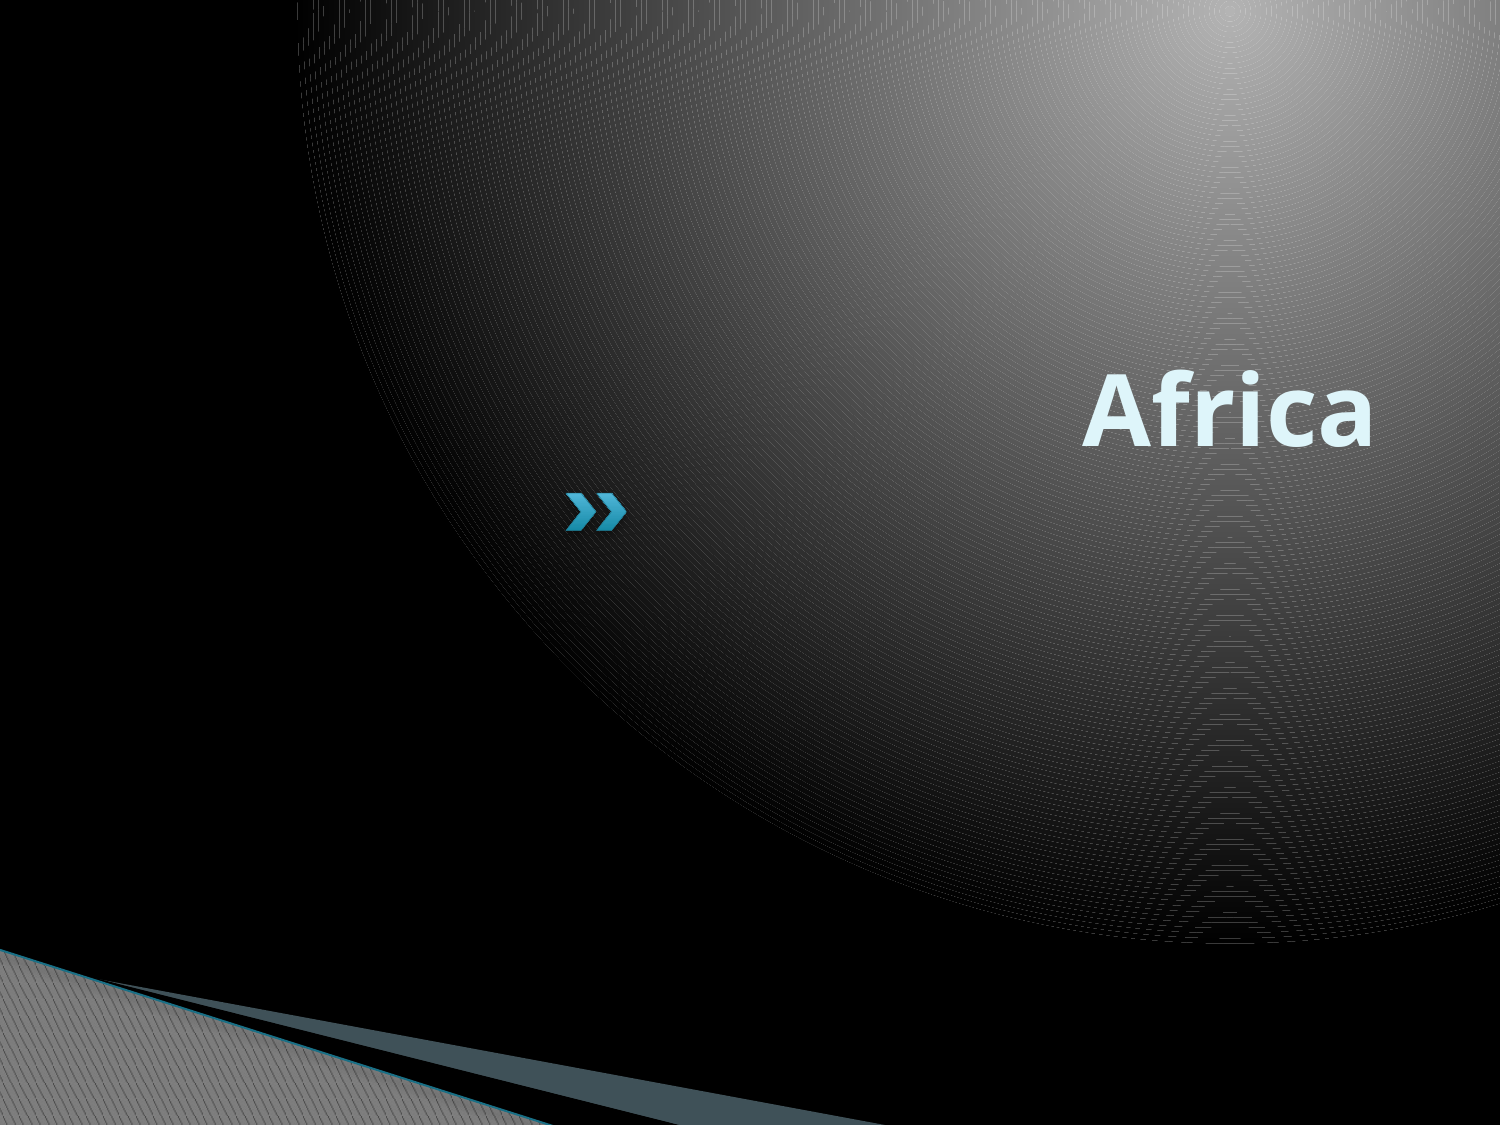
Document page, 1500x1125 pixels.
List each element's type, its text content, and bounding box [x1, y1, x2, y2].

title Africa [118, 173, 1394, 474]
picture [0, 952, 543, 1125]
